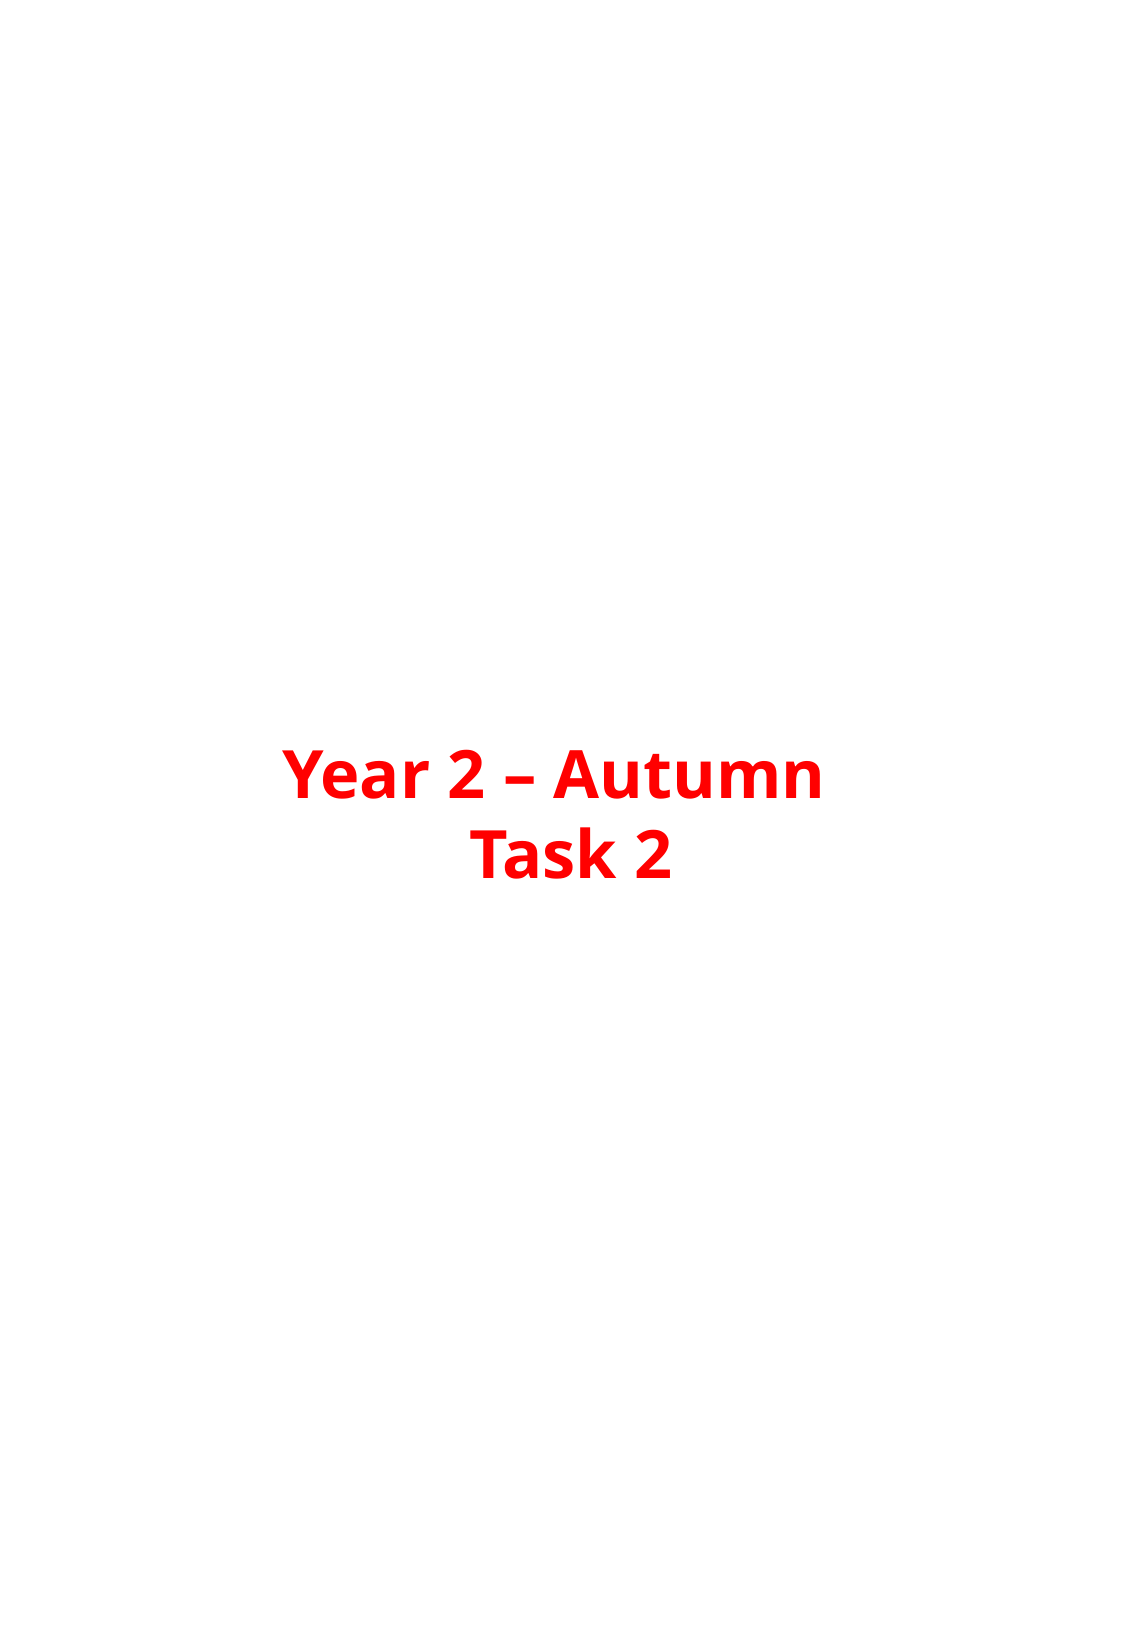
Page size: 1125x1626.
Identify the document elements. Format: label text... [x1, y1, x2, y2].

text_box Year 2 – Autumn Task 2 [178, 724, 947, 899]
